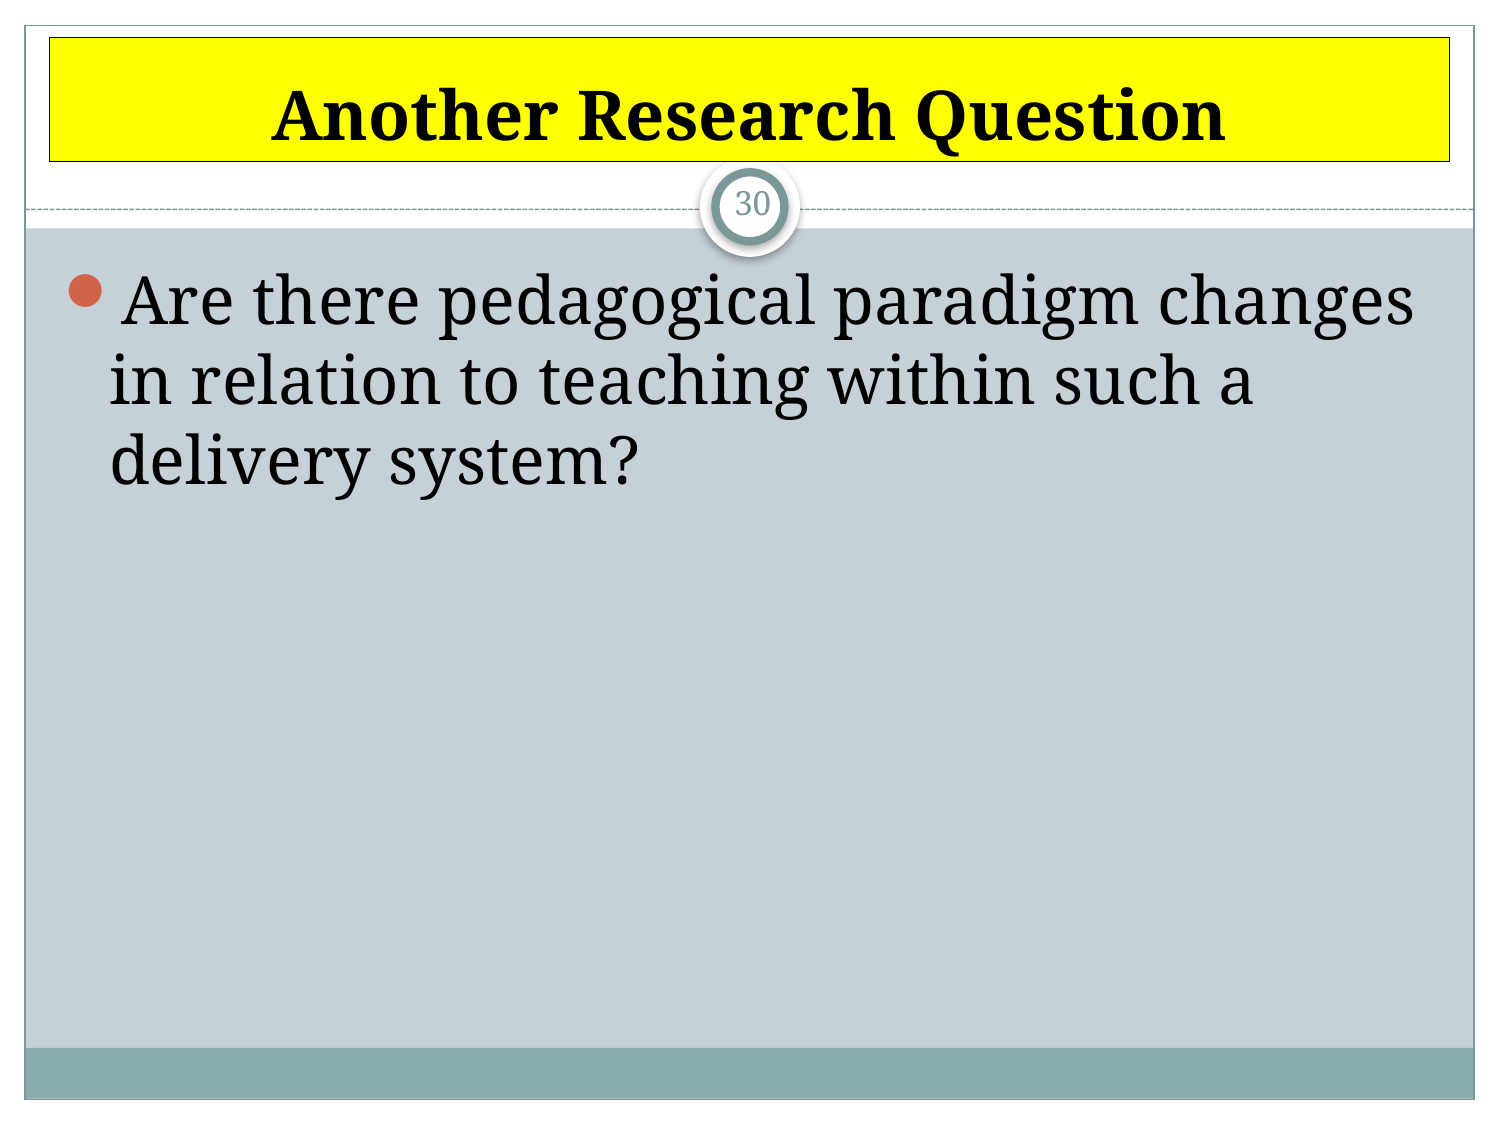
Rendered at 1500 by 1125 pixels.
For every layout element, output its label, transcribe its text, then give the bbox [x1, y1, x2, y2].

slide_number 30 [715, 168, 791, 241]
list Are there pedagogical paradigm changes in relation to teaching within such a delivery system? [49, 250, 1445, 1001]
title Another Research Question [49, 37, 1450, 162]
